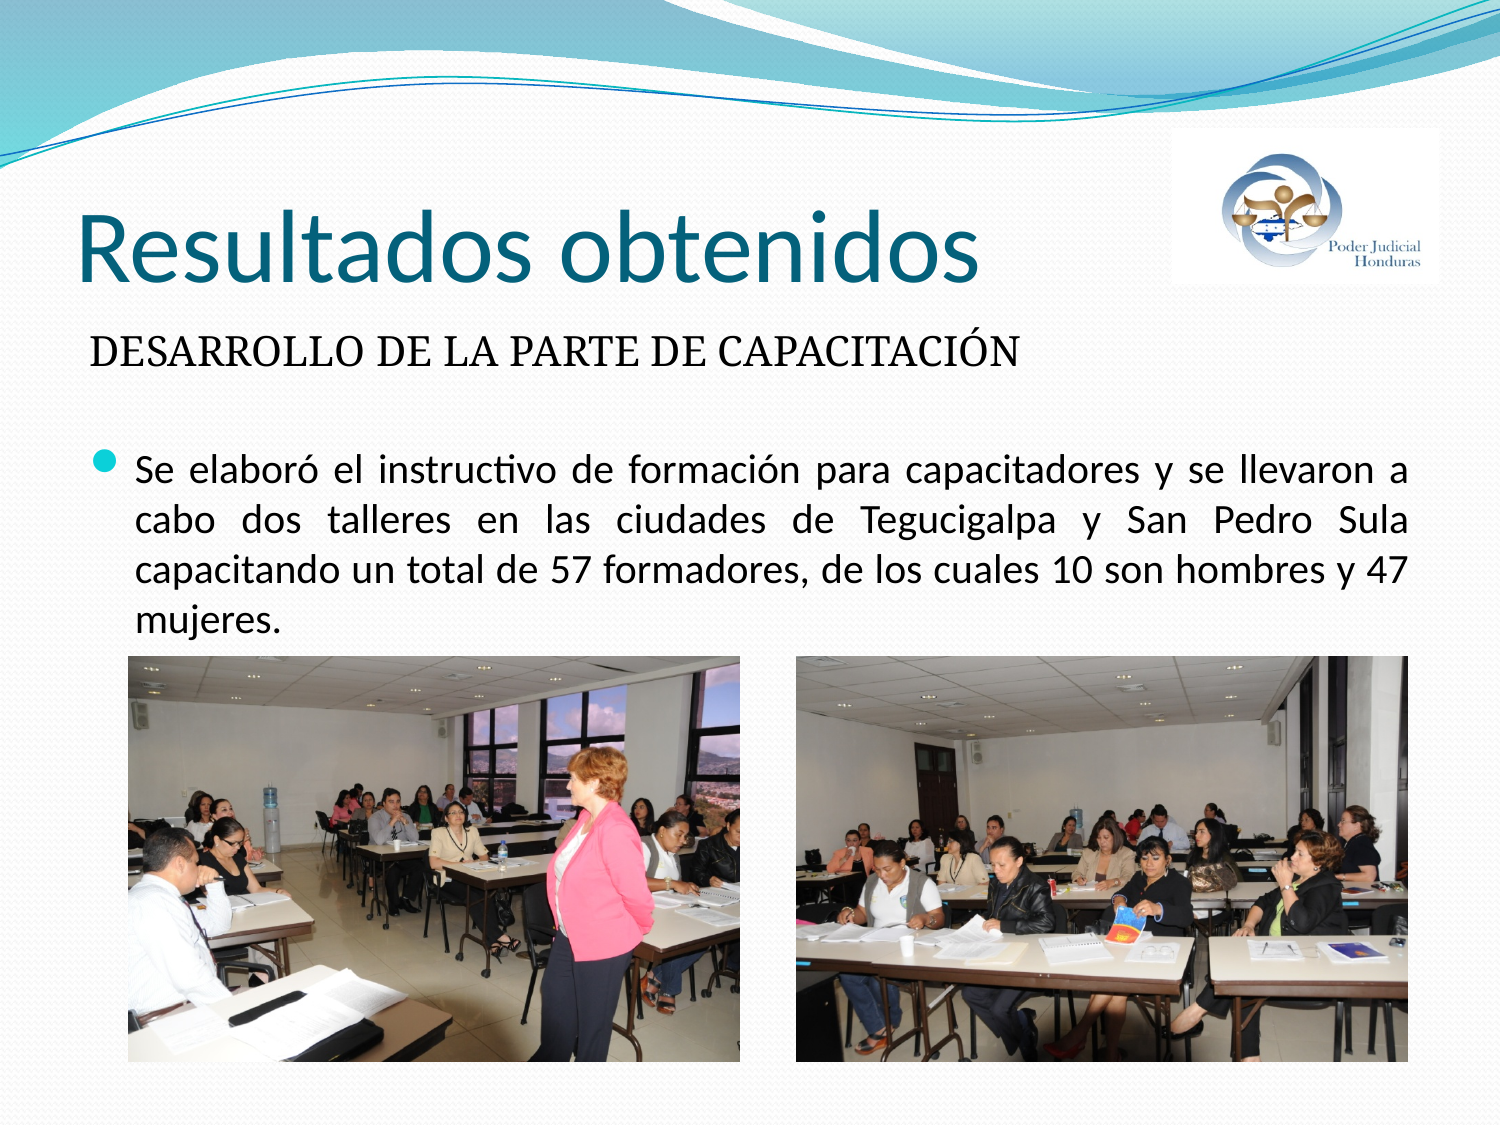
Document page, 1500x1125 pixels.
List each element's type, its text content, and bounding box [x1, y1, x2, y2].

picture [128, 656, 740, 1063]
list DESARROLLO DE LA PARTE DE CAPACITACIÓN Se elaboró el instructivo de formación para capacitadores y se llevaron a cabo dos talleres en las ciudades de Tegucigalpa y San Pedro Sula capacitando un total de 57 formadores, de los cuales 10 son hombres y 47 mujeres. [75, 317, 1425, 1038]
picture [1171, 128, 1440, 284]
title Resultados obtenidos [75, 115, 1425, 303]
picture [796, 656, 1408, 1063]
